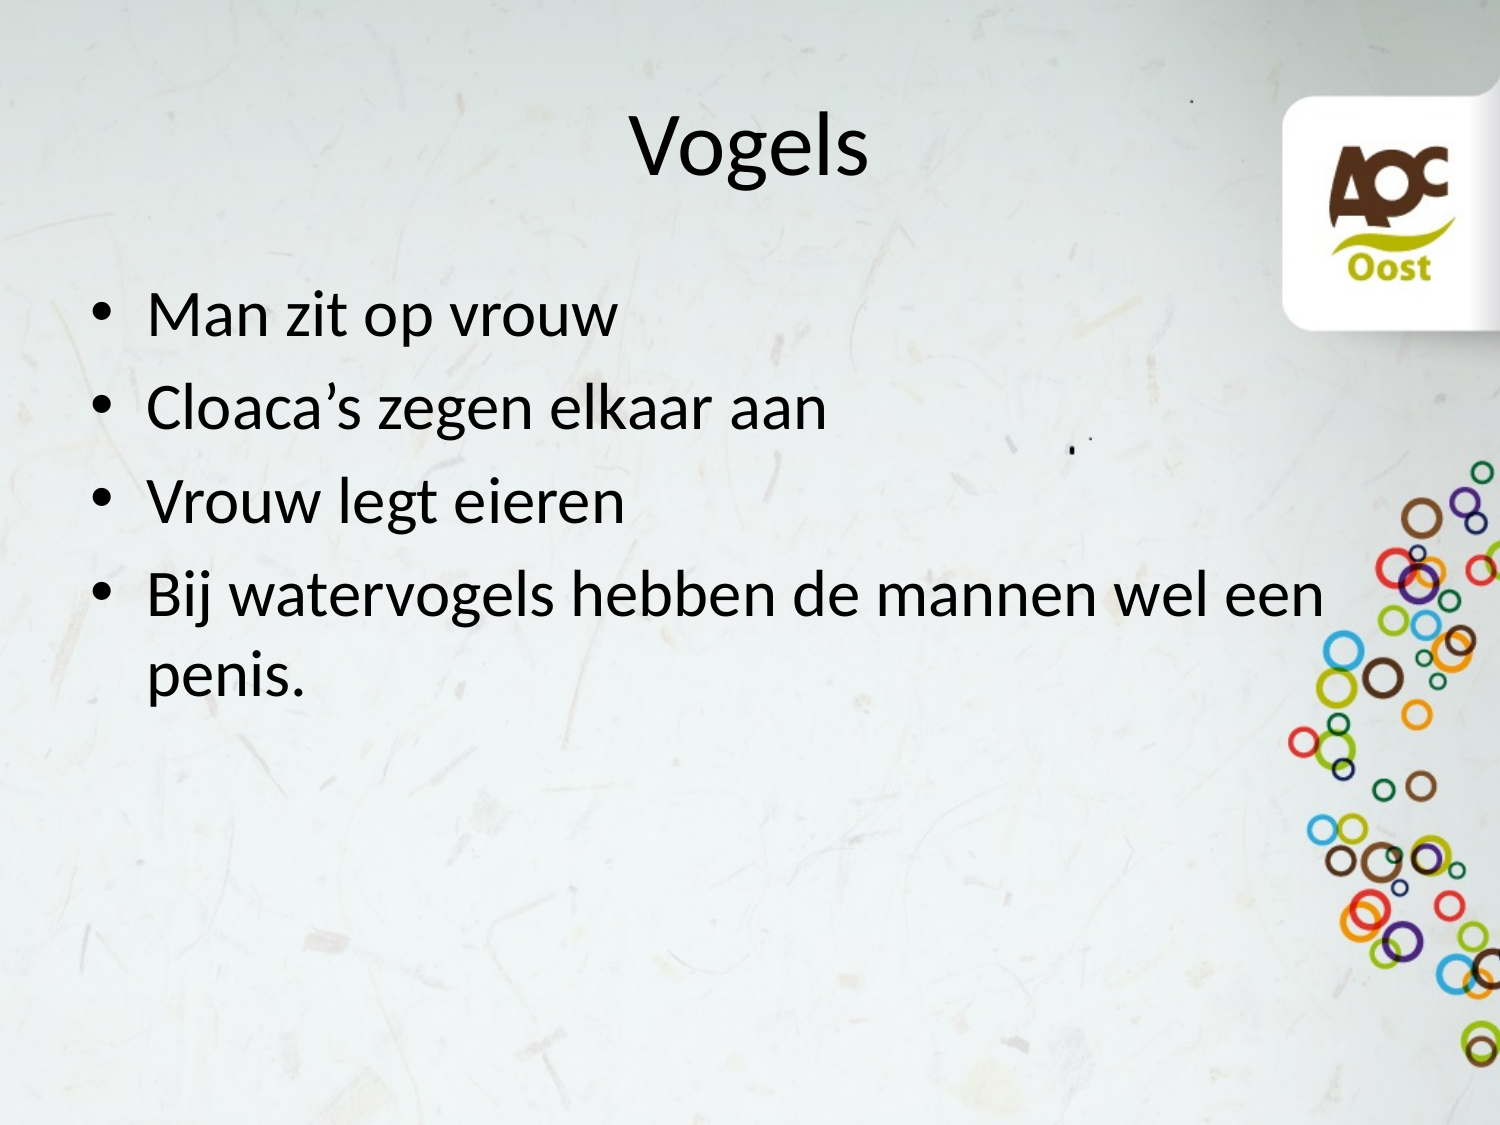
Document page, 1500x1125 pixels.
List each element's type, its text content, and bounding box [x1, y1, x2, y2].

picture [0, 0, 1500, 1125]
title Vogels [75, 45, 1425, 233]
list Man zit op vrouw Cloaca’s zegen elkaar aan Vrouw legt eieren Bij watervogels hebben de mannen wel een penis. [75, 262, 1425, 1005]
